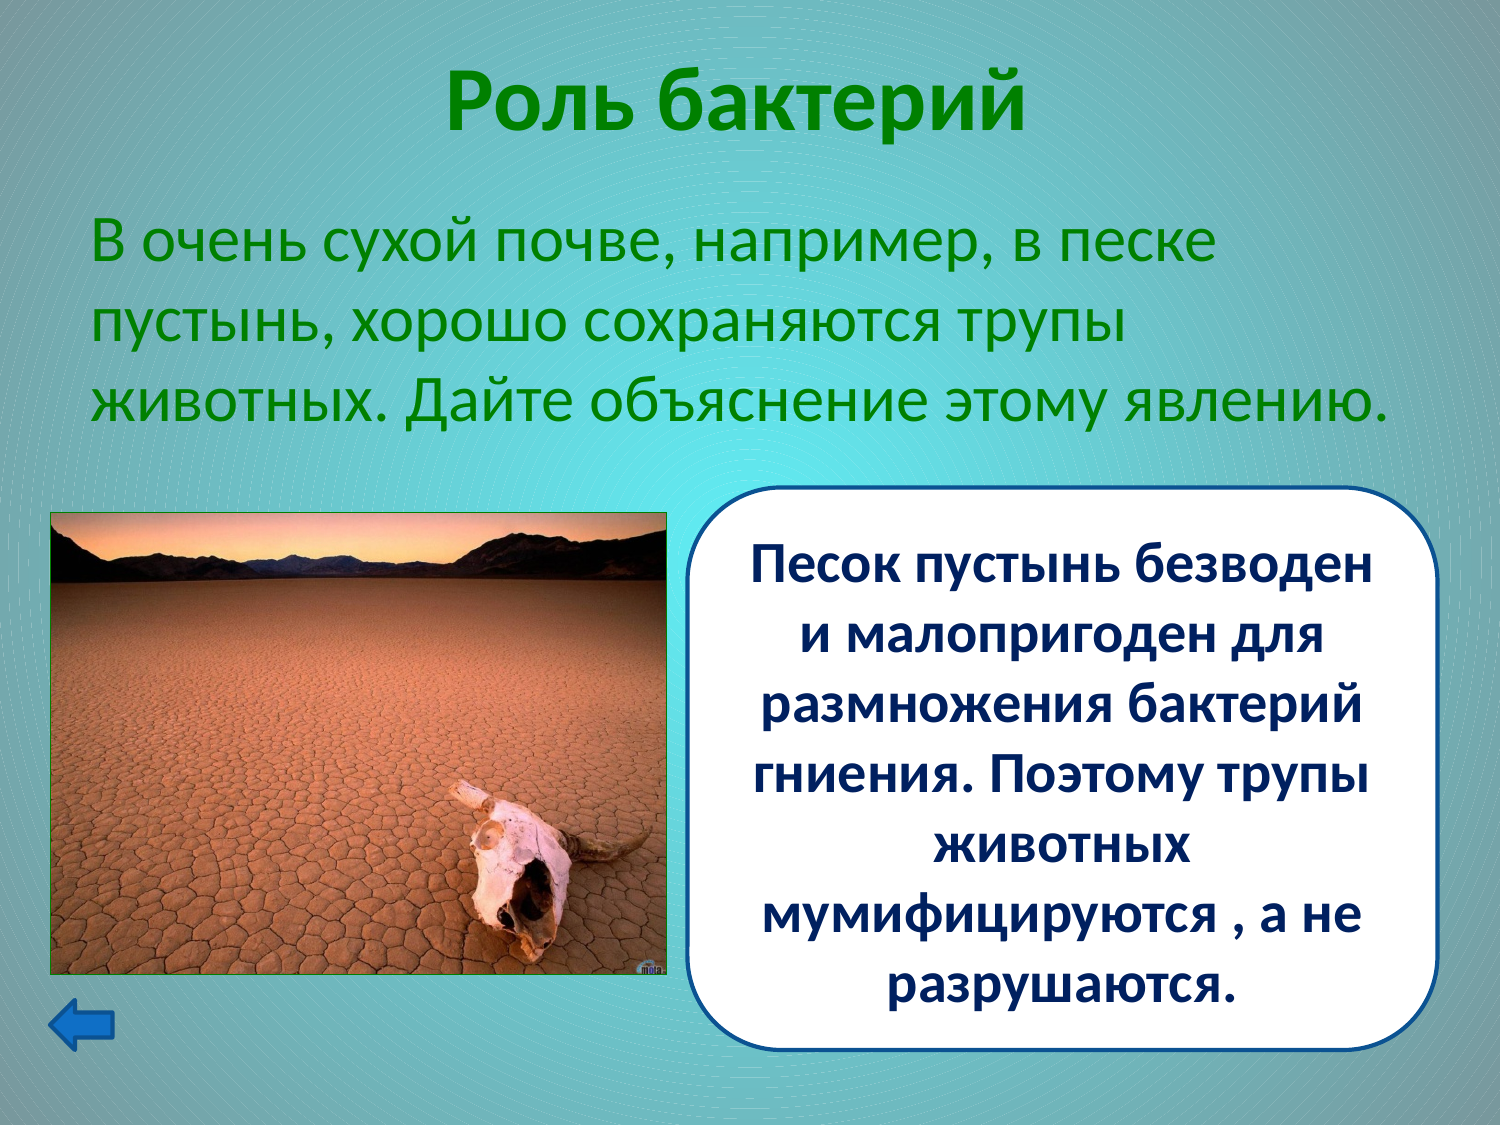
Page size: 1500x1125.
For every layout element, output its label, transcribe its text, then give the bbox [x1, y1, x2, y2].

text_box [47, 998, 115, 1052]
text_box Песок пустынь безводен и малопригоден для размножения бактерий гниения. Поэтому трупы животных мумифицируются , а не разрушаются. [685, 485, 1440, 1053]
title Роль бактерий [62, 0, 1413, 188]
list В очень сухой почве, например, в песке пустынь, хорошо сохраняются трупы животных. Дайте объяснение этому явлению. [75, 187, 1425, 1005]
picture [49, 512, 668, 976]
